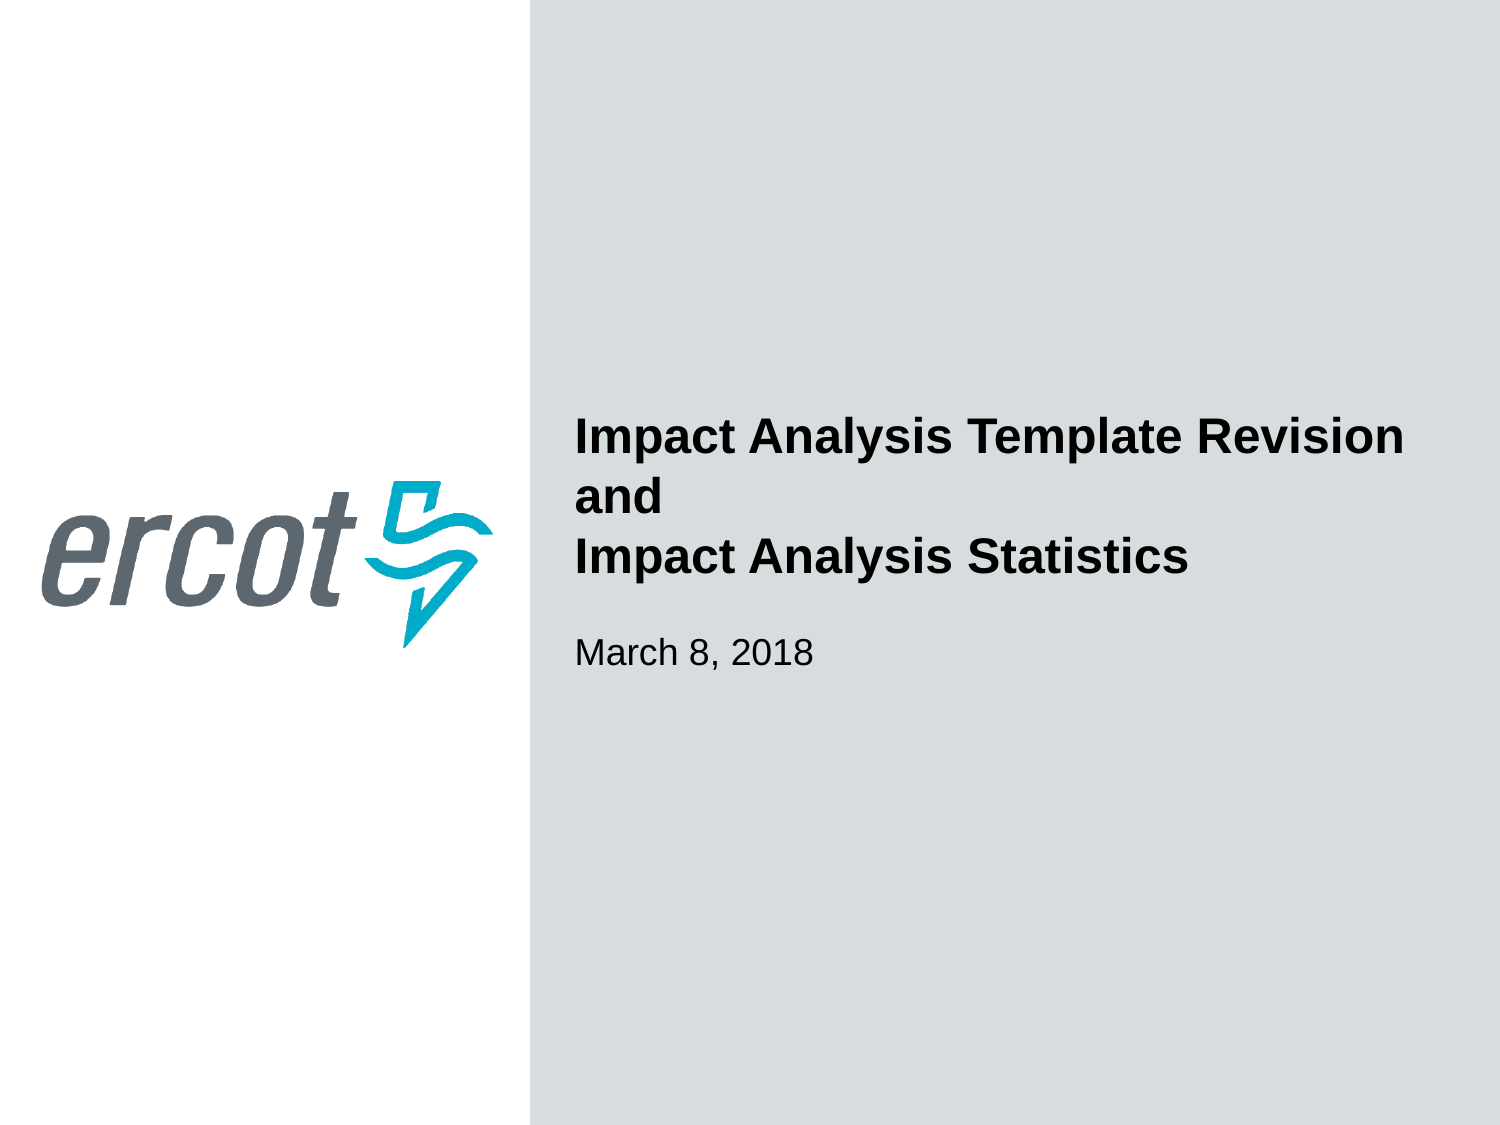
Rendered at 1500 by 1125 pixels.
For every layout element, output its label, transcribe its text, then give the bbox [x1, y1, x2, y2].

text_box Impact Analysis Template Revision and Impact Analysis Statistics March 8, 2018 [559, 395, 1486, 681]
picture [32, 471, 501, 654]
